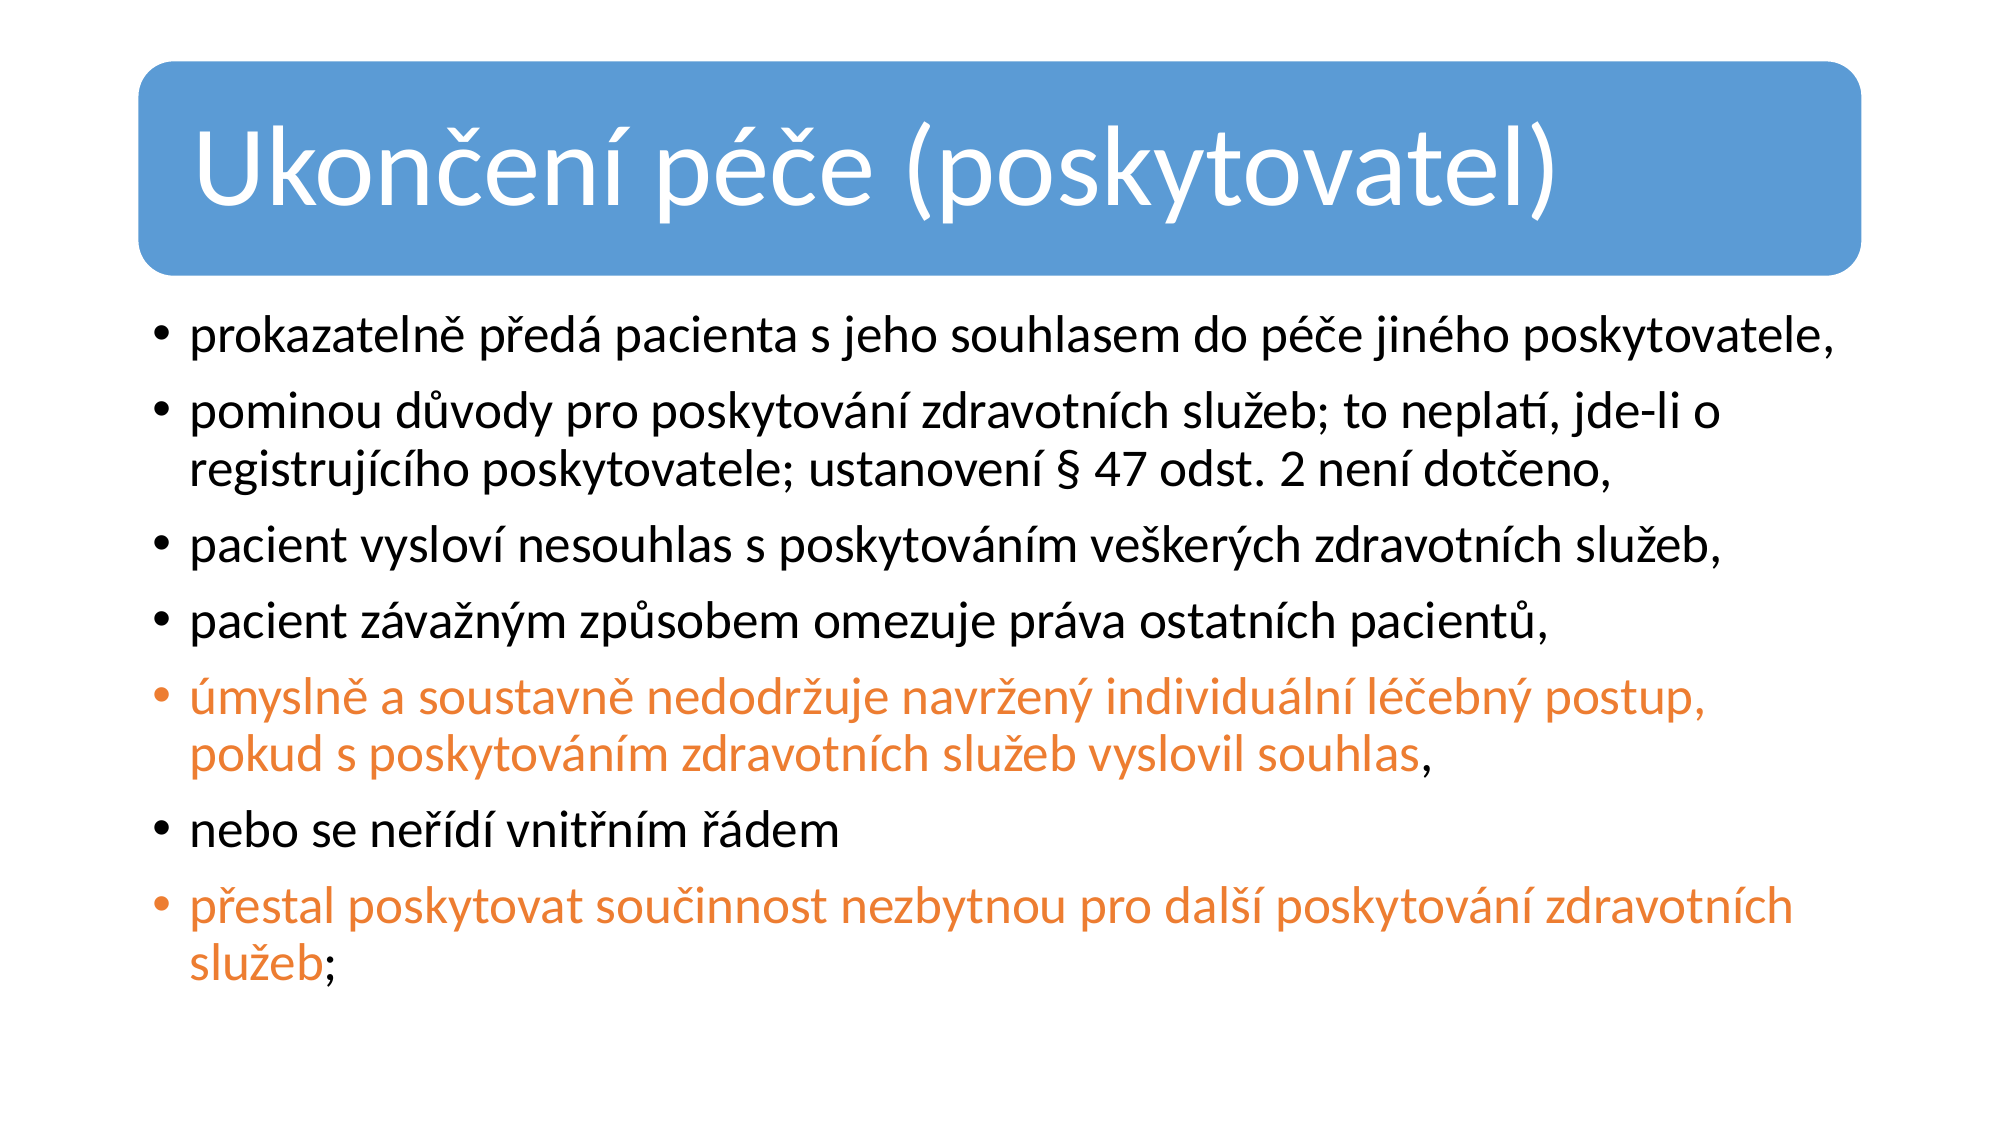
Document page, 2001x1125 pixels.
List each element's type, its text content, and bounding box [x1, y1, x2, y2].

list prokazatelně předá pacienta s jeho souhlasem do péče jiného poskytovatele, pominou důvody pro poskytování zdravotních služeb; to neplatí, jde-li o registrujícího poskytovatele; ustanovení § 47 odst. 2 není dotčeno, pacient vysloví nesouhlas s poskytováním veškerých zdravotních služeb, pacient závažným způsobem omezuje práva ostatních pacientů, úmyslně a soustavně nedodržuje navržený individuální léčebný postup, pokud s poskytováním zdravotních služeb vyslovil souhlas, nebo se neřídí vnitřním řádem přestal poskytovat součinnost nezbytnou pro další poskytování zdravotních služeb; [137, 299, 1863, 1014]
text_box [137, 59, 1863, 278]
